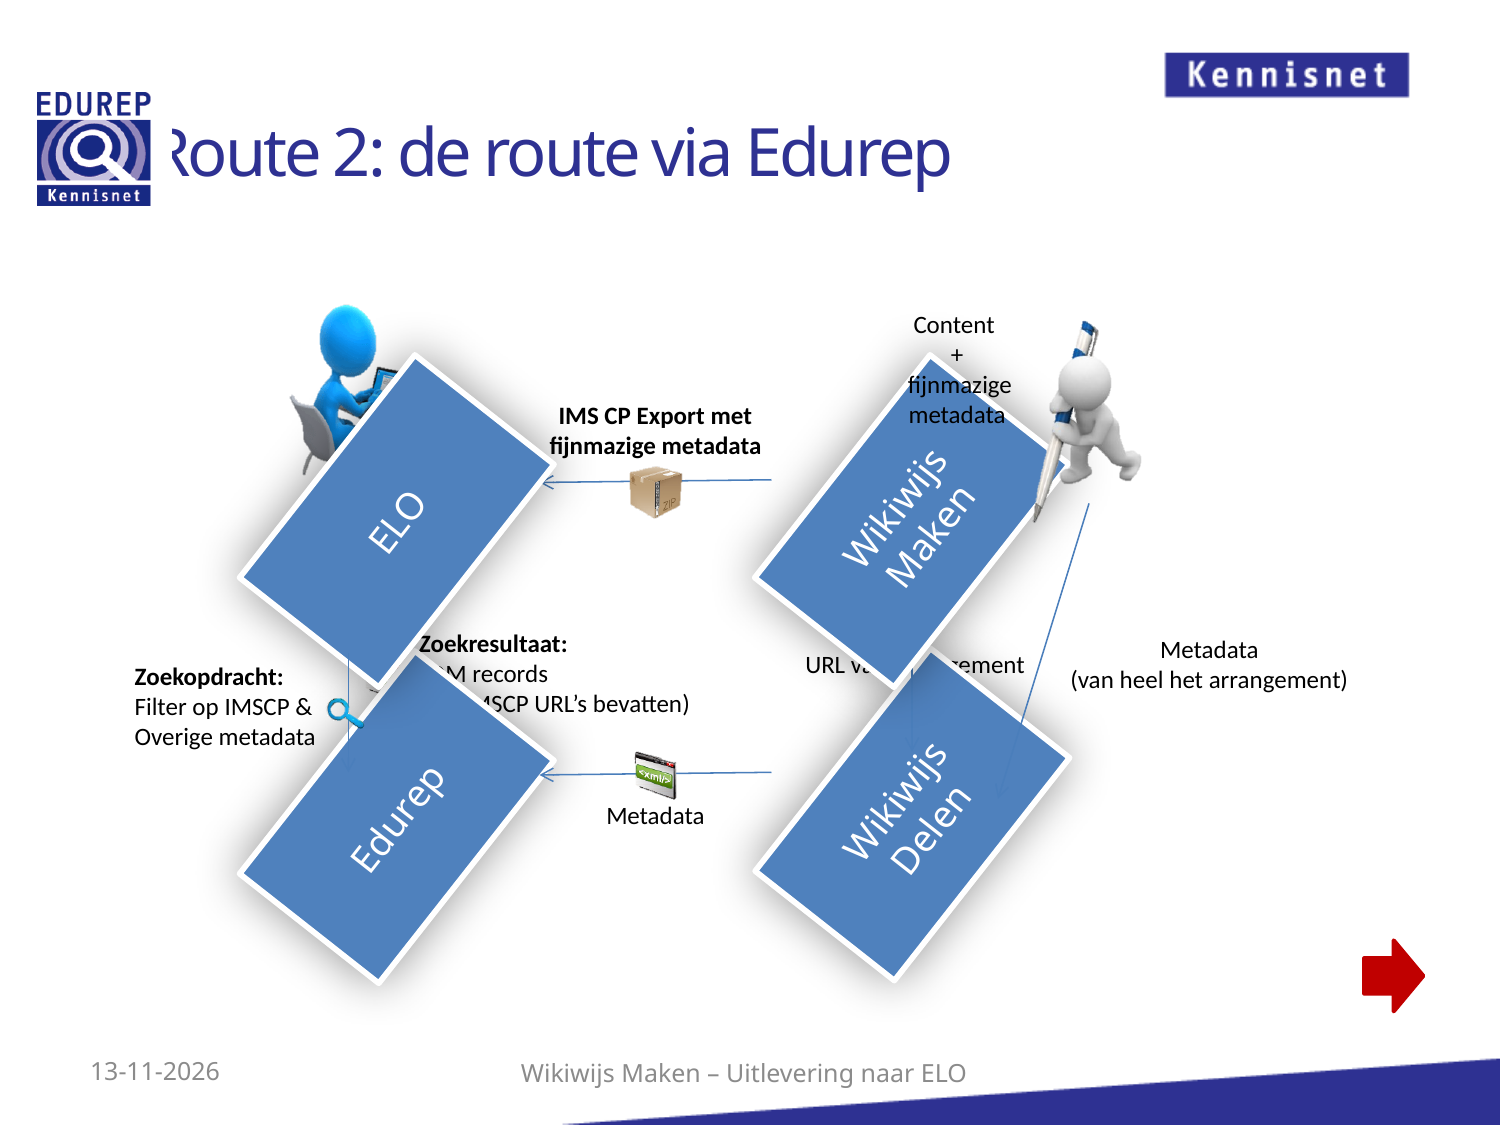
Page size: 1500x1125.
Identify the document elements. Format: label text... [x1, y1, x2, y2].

text_box [1362, 938, 1425, 1014]
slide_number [75, 1042, 278, 1103]
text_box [770, 638, 1058, 904]
picture [0, 0, 1500, 1125]
footer Wikiwijs Maken – Uitlevering naar ELO [312, 1042, 1176, 1103]
title Route 2: de route via Edurep [74, 55, 1426, 244]
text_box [119, 432, 539, 773]
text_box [430, 391, 881, 522]
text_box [545, 618, 715, 726]
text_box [770, 301, 1202, 610]
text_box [254, 728, 772, 906]
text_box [997, 503, 1377, 799]
